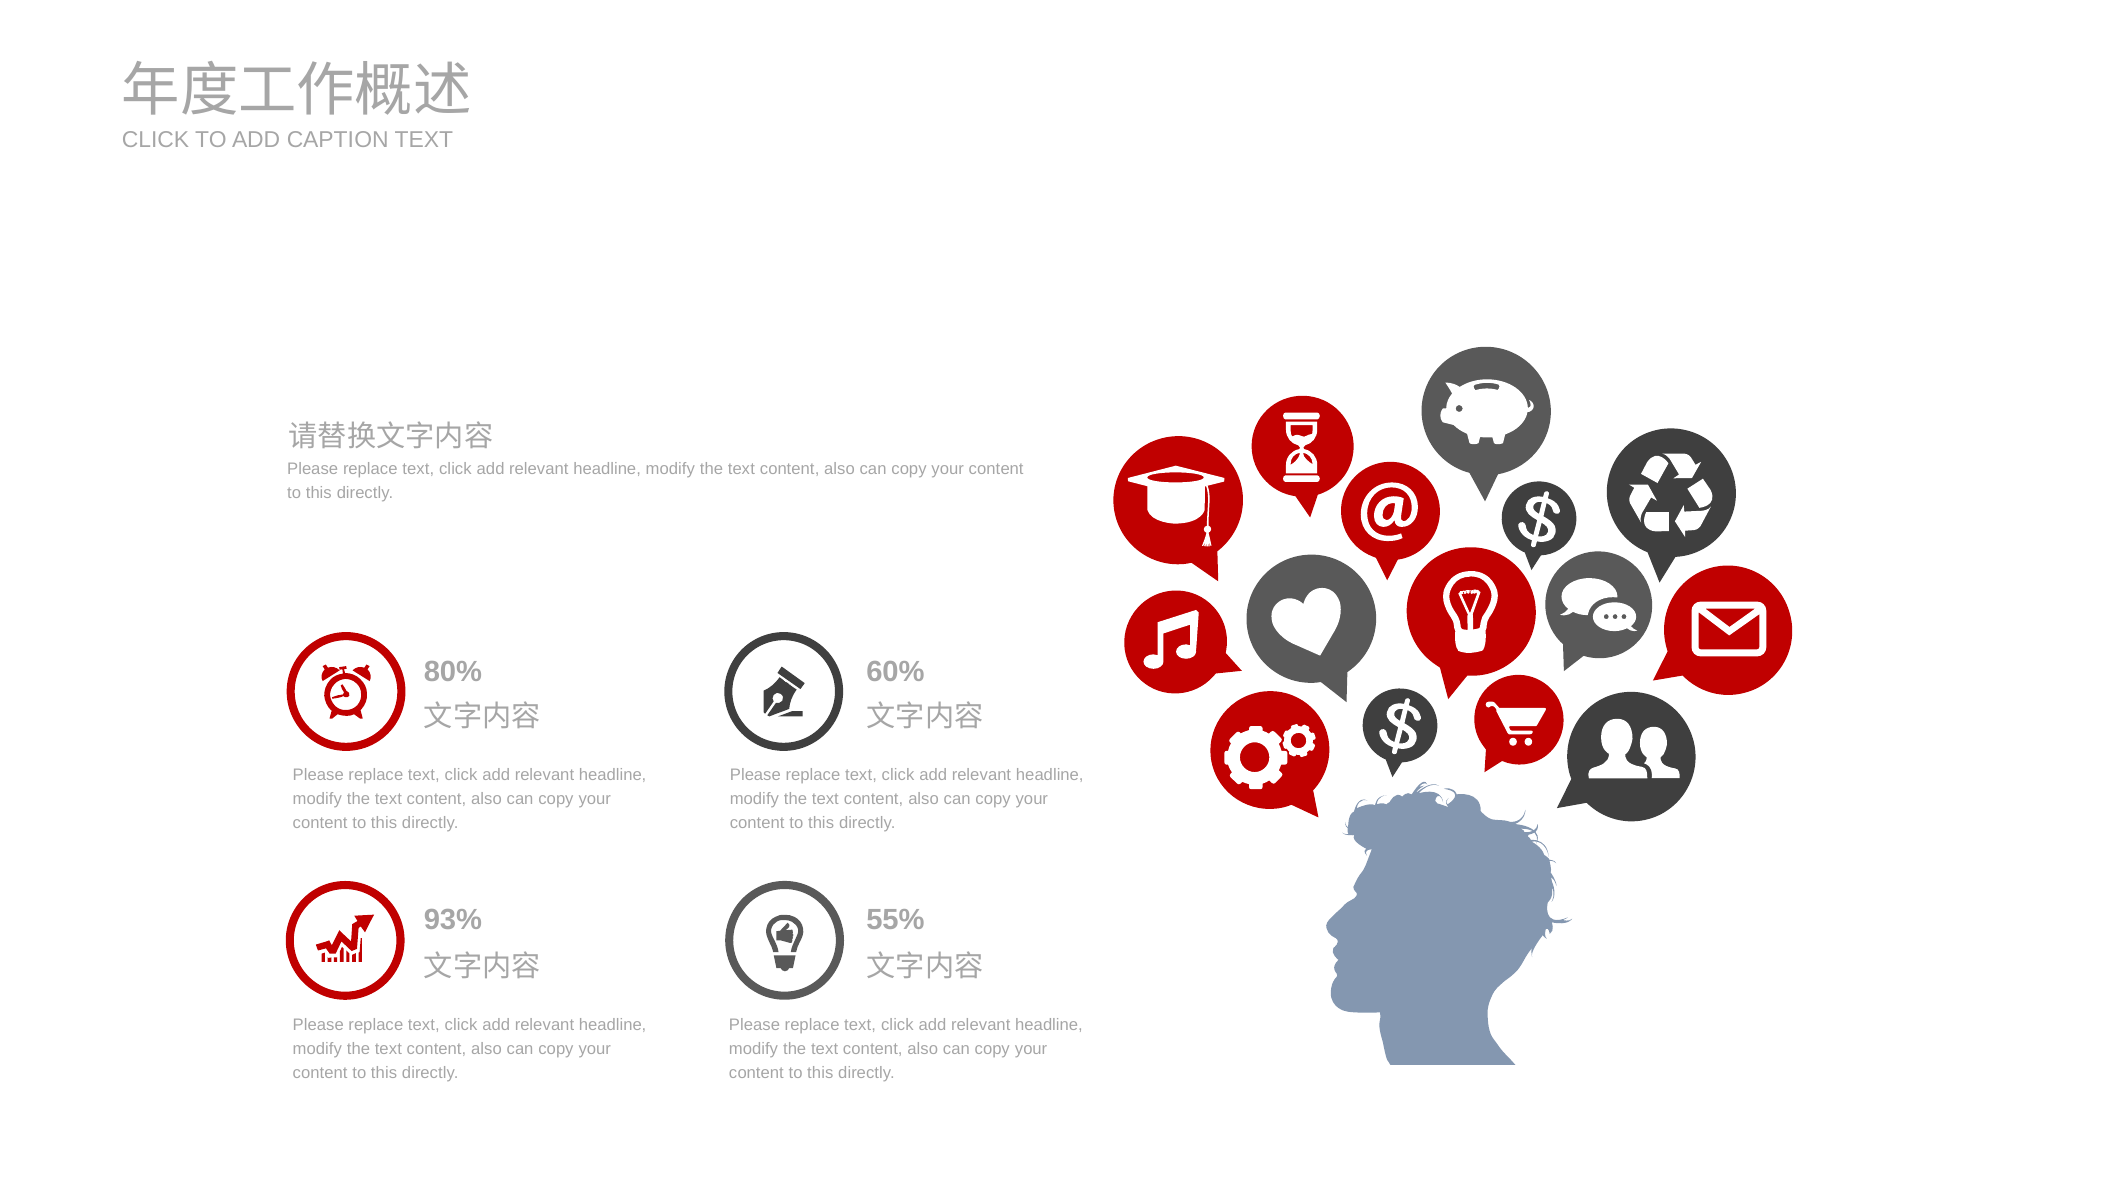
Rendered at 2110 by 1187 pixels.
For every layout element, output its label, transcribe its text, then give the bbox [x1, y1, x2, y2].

text_box 请替换文字内容 [274, 402, 509, 446]
text_box [763, 666, 805, 717]
text_box Please replace text, click add relevant headline, modify the text content, also can copy your content to this directly. [715, 752, 1108, 840]
text_box [352, 664, 371, 682]
text_box [315, 914, 375, 954]
text_box 93% [408, 886, 498, 943]
text_box [723, 631, 845, 752]
text_box 60% [851, 638, 940, 696]
text_box 文字内容 [409, 932, 556, 990]
text_box [285, 631, 407, 752]
text_box [724, 879, 846, 1001]
text_box [321, 664, 367, 719]
text_box 80% [408, 638, 498, 696]
text_box 年度工作概述 [121, 52, 501, 123]
text_box 文字内容 [851, 932, 999, 990]
text_box Please replace text, click add relevant headline, modify the text content, also can copy your content to this directly. [272, 446, 1051, 509]
text_box [766, 914, 804, 953]
text_box [339, 946, 344, 962]
text_box Please replace text, click add relevant headline, modify the text content, also can copy your content to this directly. [278, 752, 672, 840]
text_box Please replace text, click add relevant headline, modify the text content, also can copy your content to this directly. [278, 1002, 672, 1090]
text_box 55% [851, 886, 940, 943]
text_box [1108, 338, 1800, 1065]
text_box 文字内容 [409, 682, 556, 740]
text_box CLICK TO ADD CAPTION TEXT [121, 124, 501, 153]
text_box Please replace text, click add relevant headline, modify the text content, also can copy your content to this directly. [714, 1002, 1108, 1090]
text_box [321, 952, 325, 962]
text_box [346, 950, 350, 962]
text_box [358, 938, 362, 962]
text_box [773, 955, 796, 972]
text_box 文字内容 [851, 682, 999, 740]
text_box [284, 879, 406, 1001]
